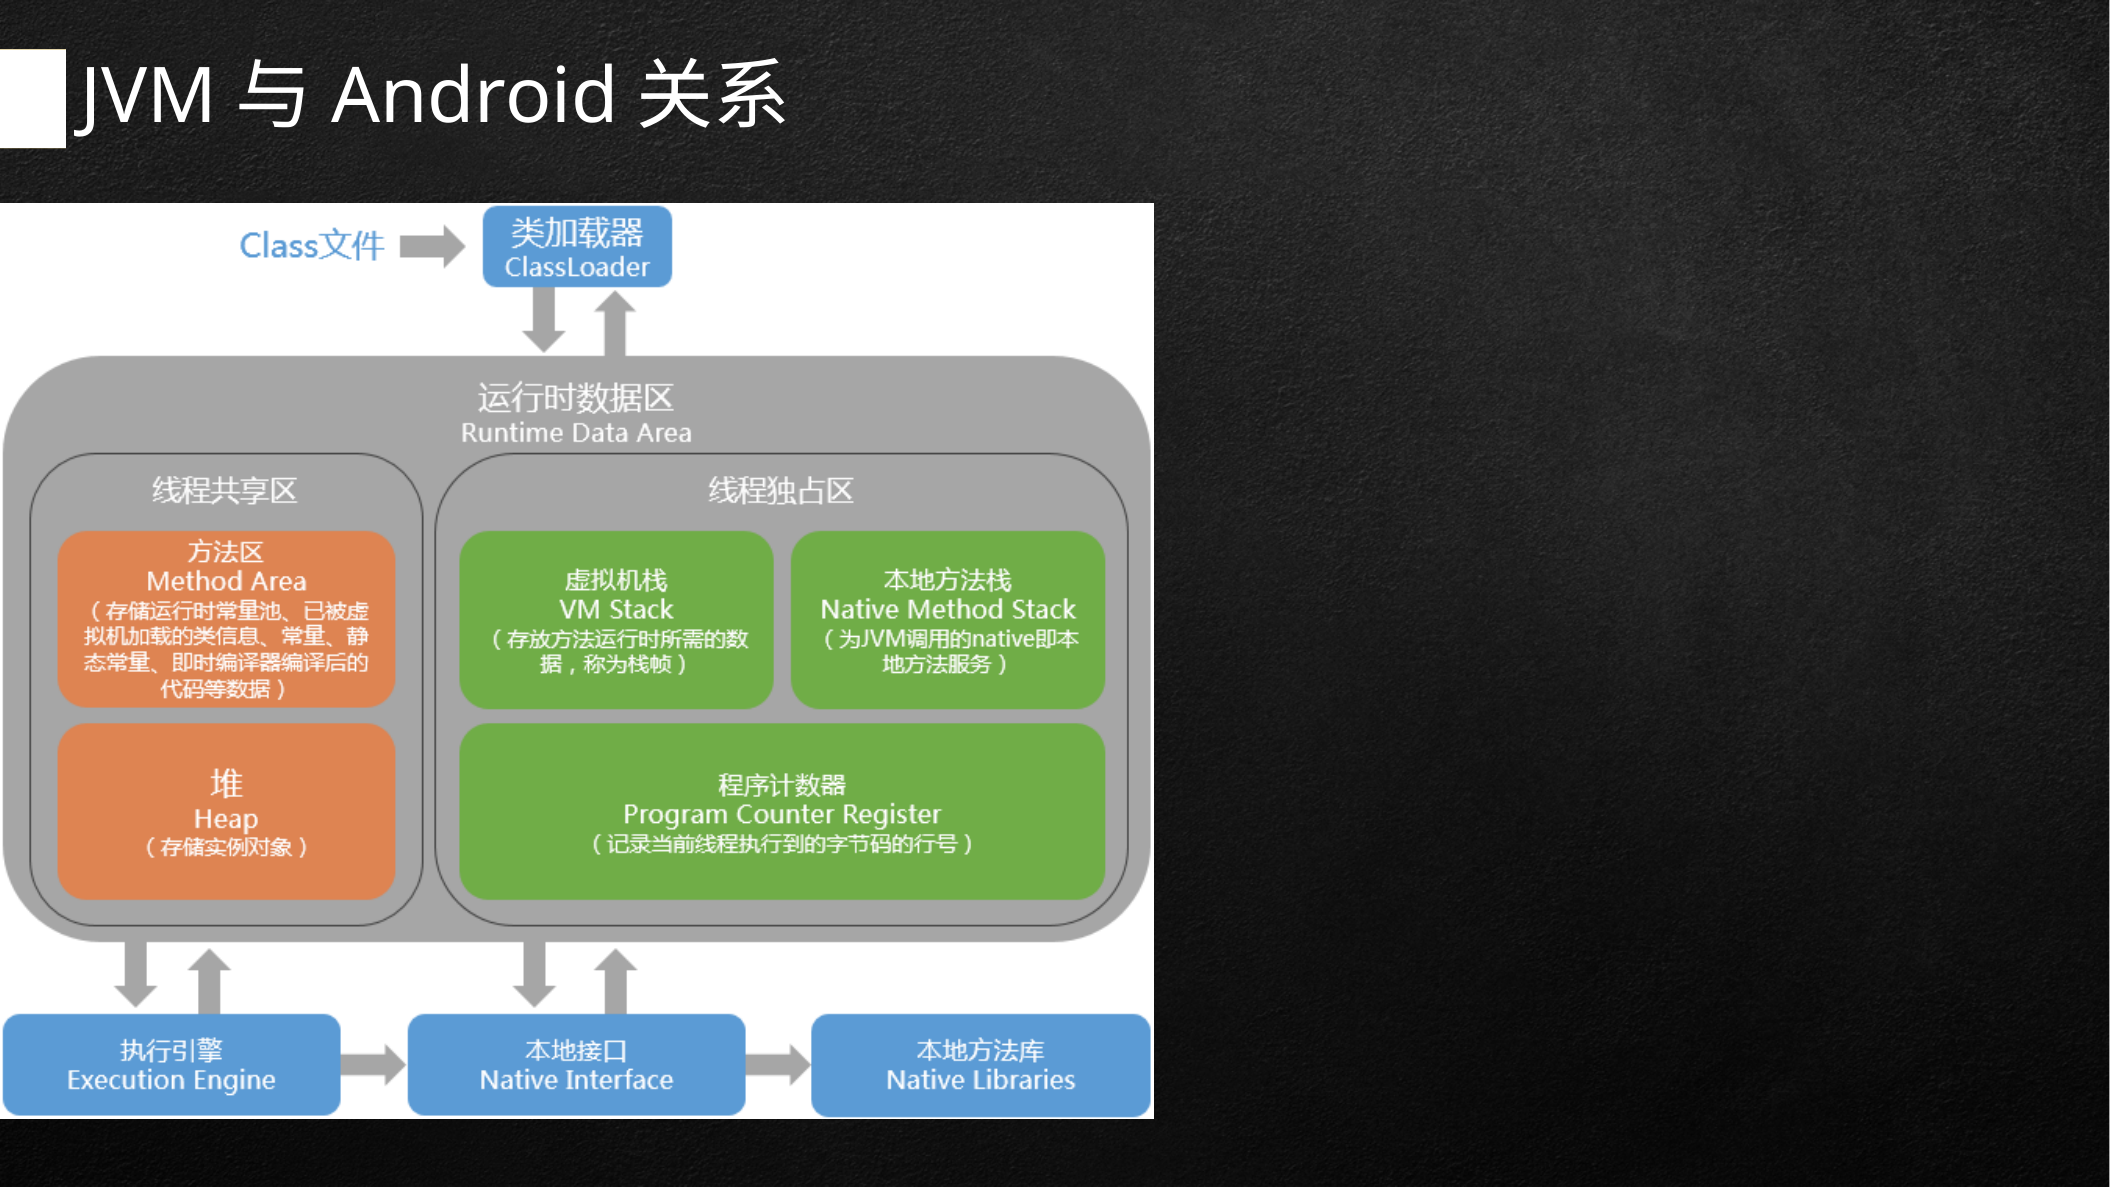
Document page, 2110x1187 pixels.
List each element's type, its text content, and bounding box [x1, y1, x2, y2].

title JVM与Android关系 [65, 47, 2044, 149]
picture [0, 0, 2110, 1187]
